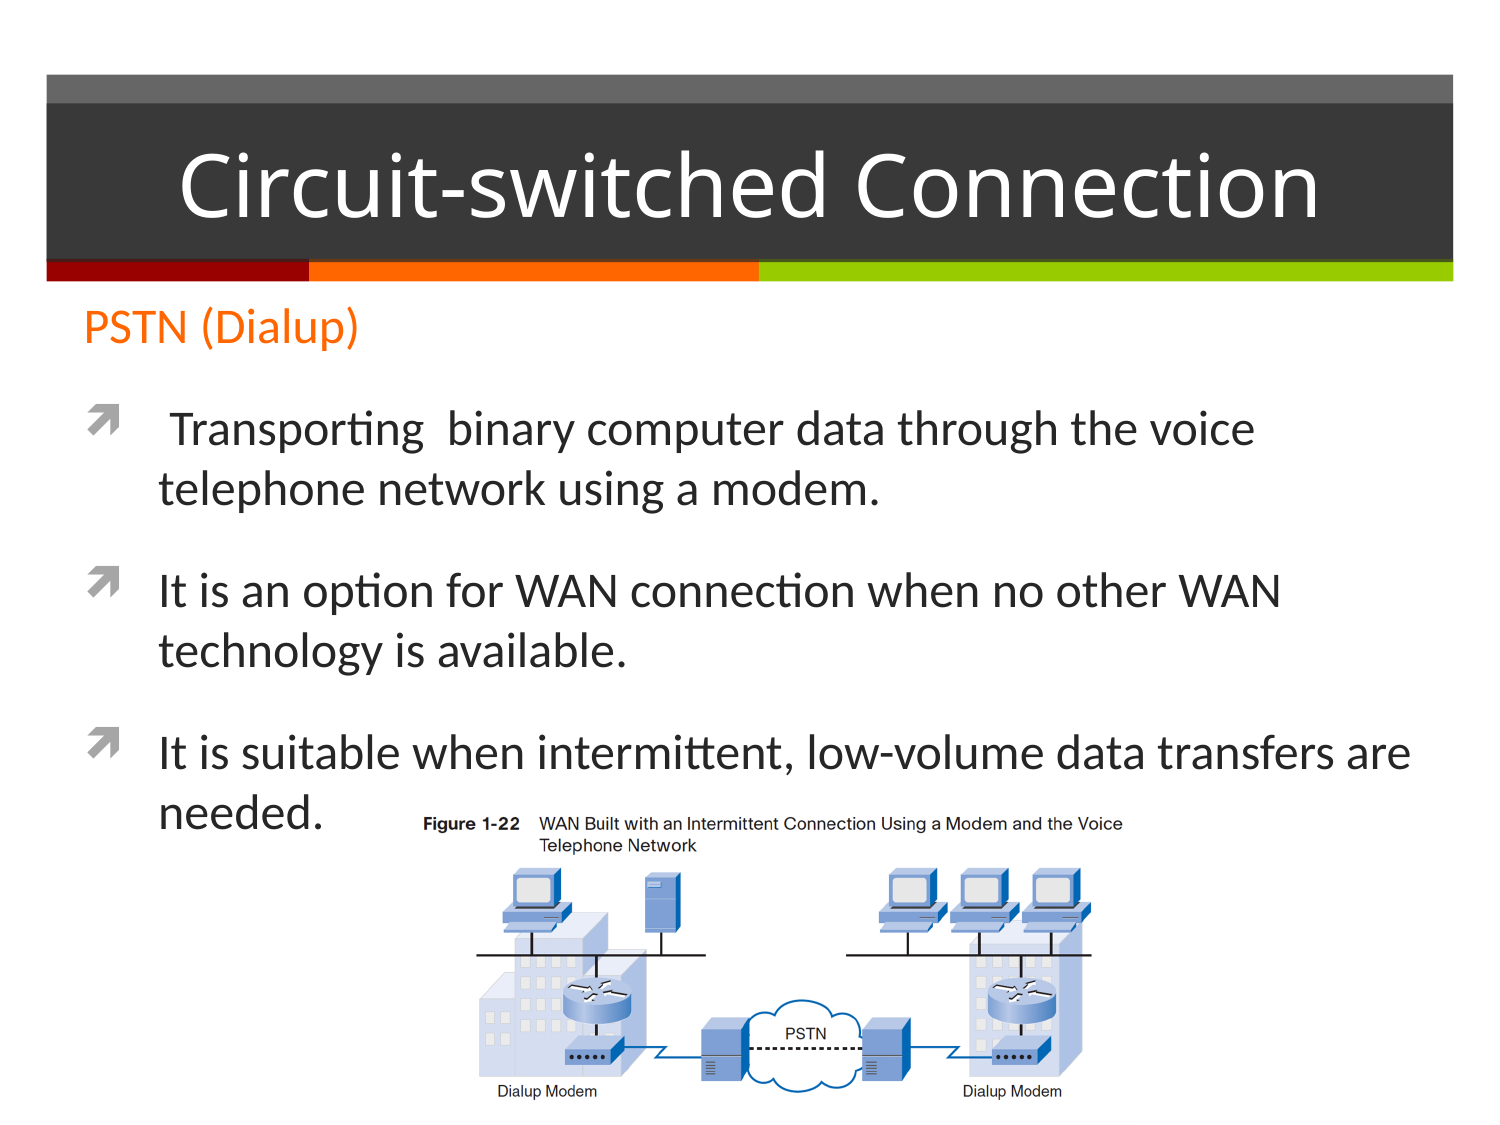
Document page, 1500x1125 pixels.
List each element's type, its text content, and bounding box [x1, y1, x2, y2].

title Circuit-switched Connection [46, 103, 1454, 263]
picture [403, 807, 1140, 1125]
list PSTN (Dialup) Transporting binary computer data through the voice telephone network using a modem. It is an option for WAN connection when no other WAN technology is available. It is suitable when intermittent, low-volume data transfers are needed. [68, 286, 1432, 942]
